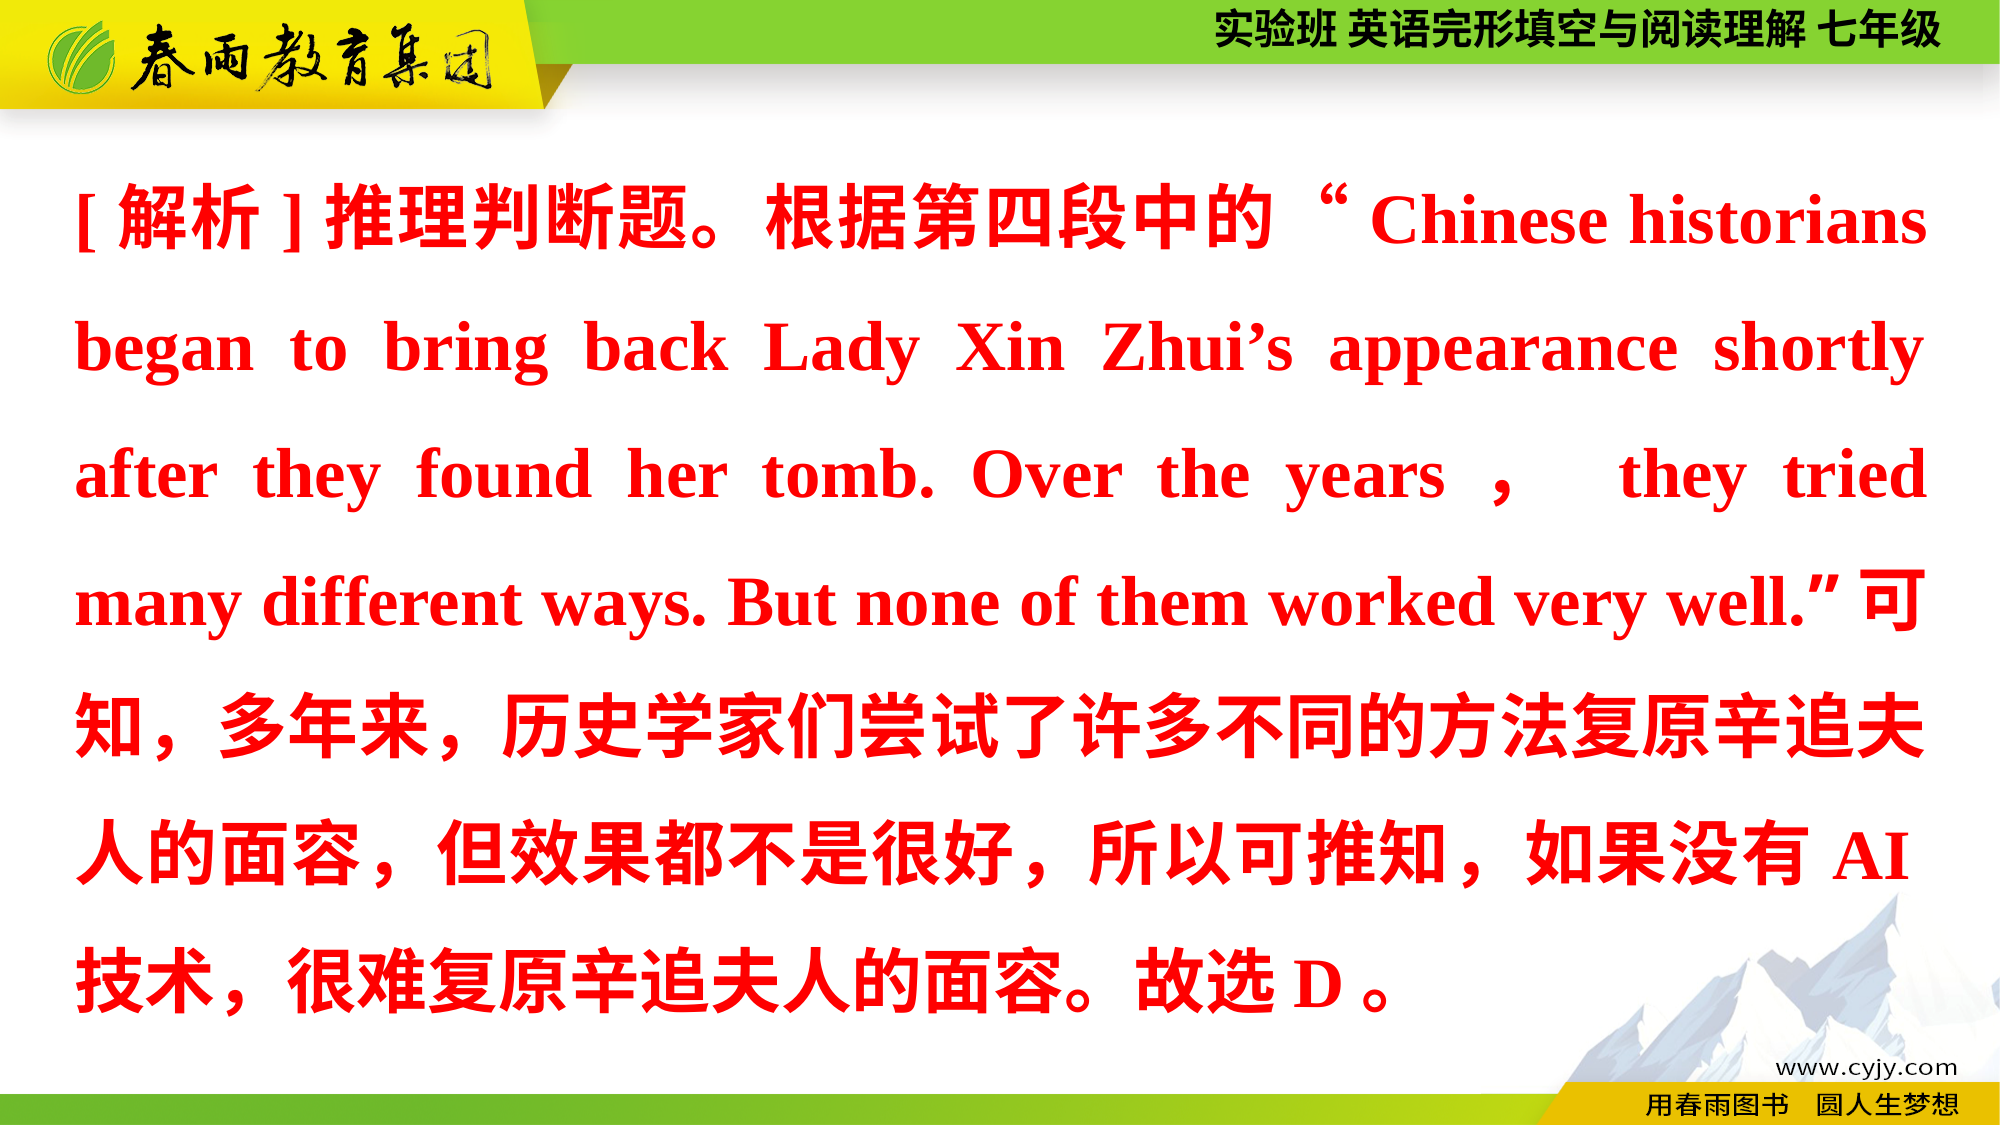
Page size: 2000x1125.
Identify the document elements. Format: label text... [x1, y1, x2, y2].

picture [0, 0, 2000, 1125]
list [解析]推理判断题。根据第四段中的“Chinese historians began to bring back Lady Xin Zhui’s appearance shortly after they found her tomb. Over the years， they tried many different ways. But none of them worked very well.”可知，多年来，历史学家们尝试了许多不同的方法复原辛追夫人的面容，但效果都不是很好，所以可推知，如果没有AI技术，很难复原辛追夫人的面容。故选D。 [59, 122, 1944, 1023]
